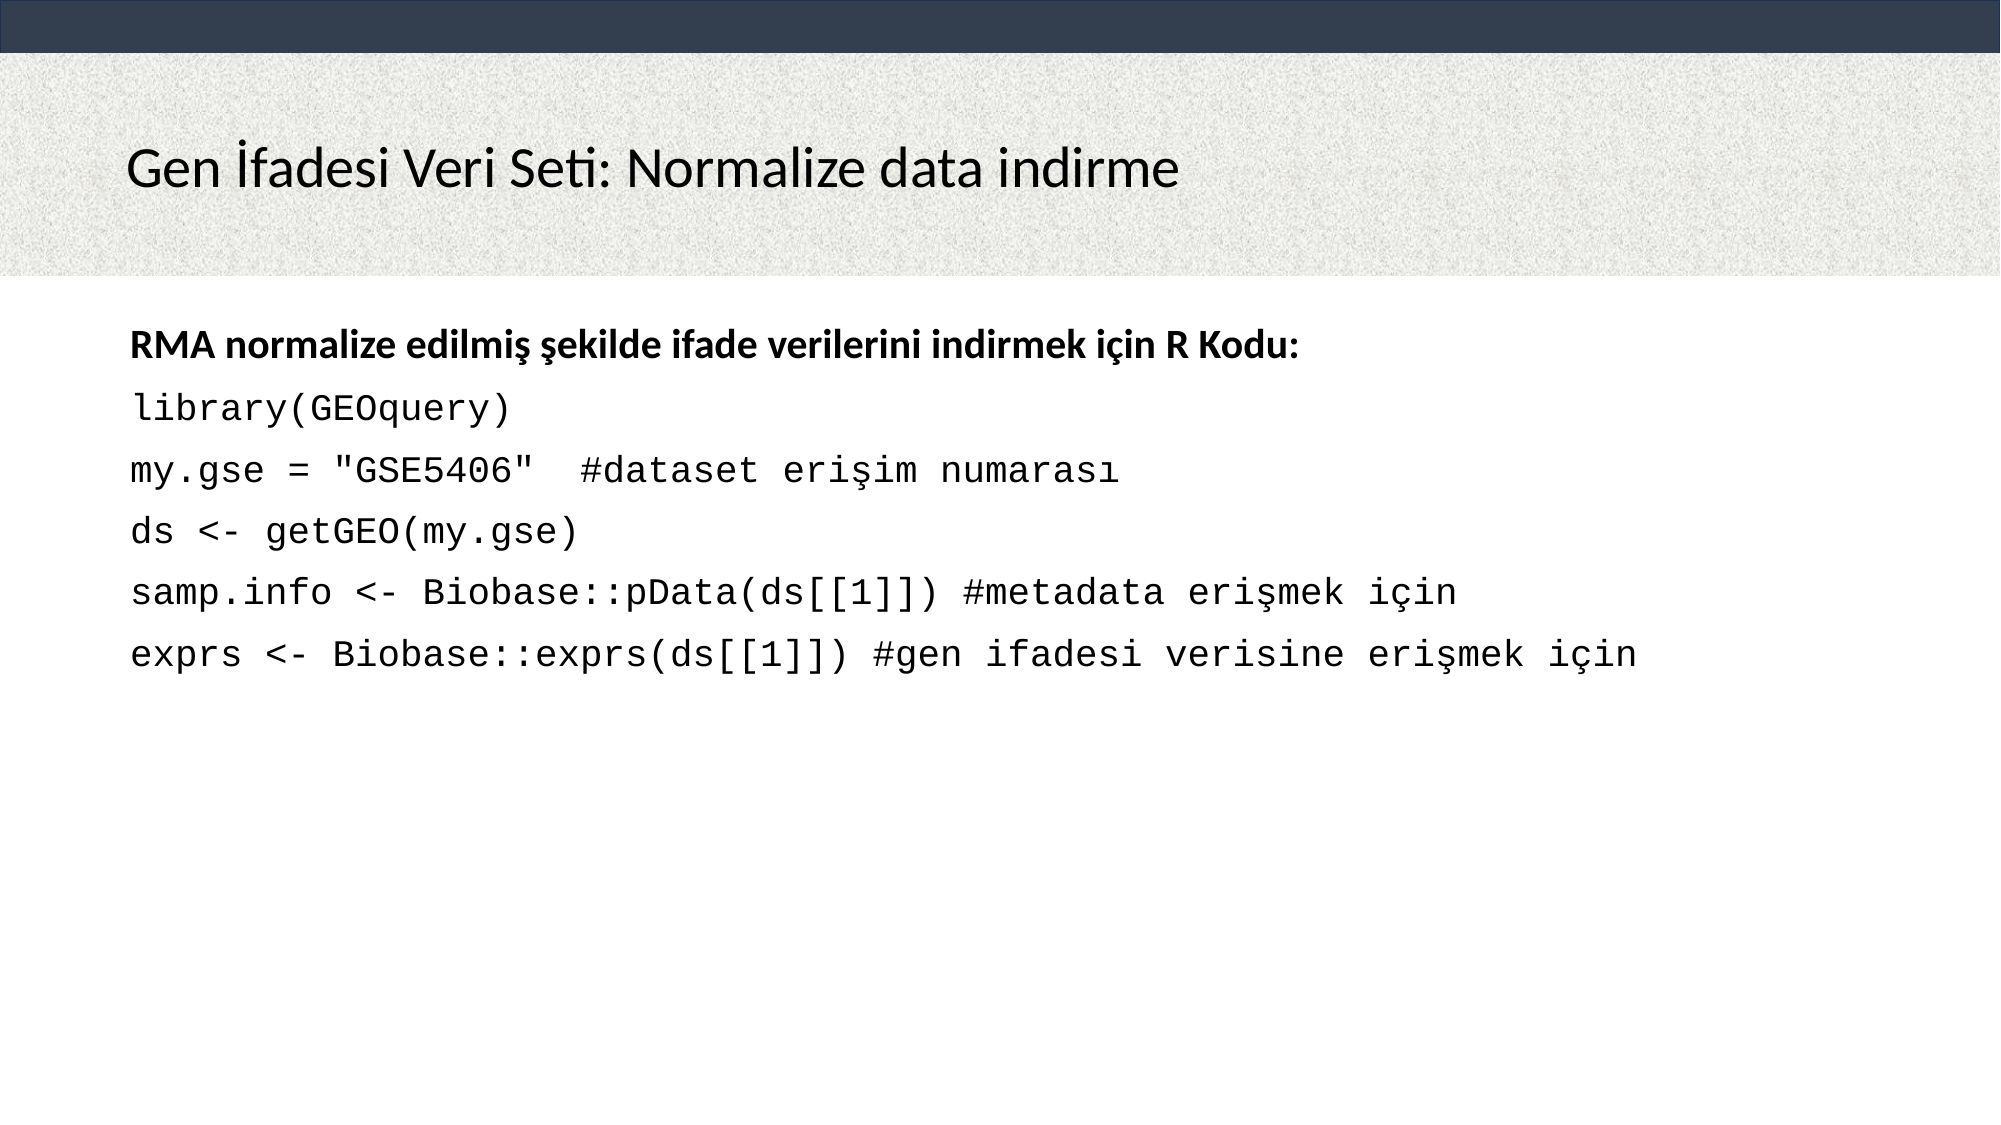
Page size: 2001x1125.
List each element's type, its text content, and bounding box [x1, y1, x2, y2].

text_box [0, 0, 2000, 53]
text_box Gen İfadesi Veri Seti: Normalize data indirme [111, 122, 1486, 207]
list RMA normalize edilmiş şekilde ifade verilerini indirmek için R Kodu: library(GEOquery) my.gse = "GSE5406" #dataset erişim numarası ds <- getGEO(my.gse) samp.info <- Biobase::pData(ds[[1]]) #metadata erişmek için exprs <- Biobase::exprs(ds[[1]]) #gen ifadesi verisine erişmek için [115, 315, 1888, 1003]
text_box [0, 53, 2000, 277]
